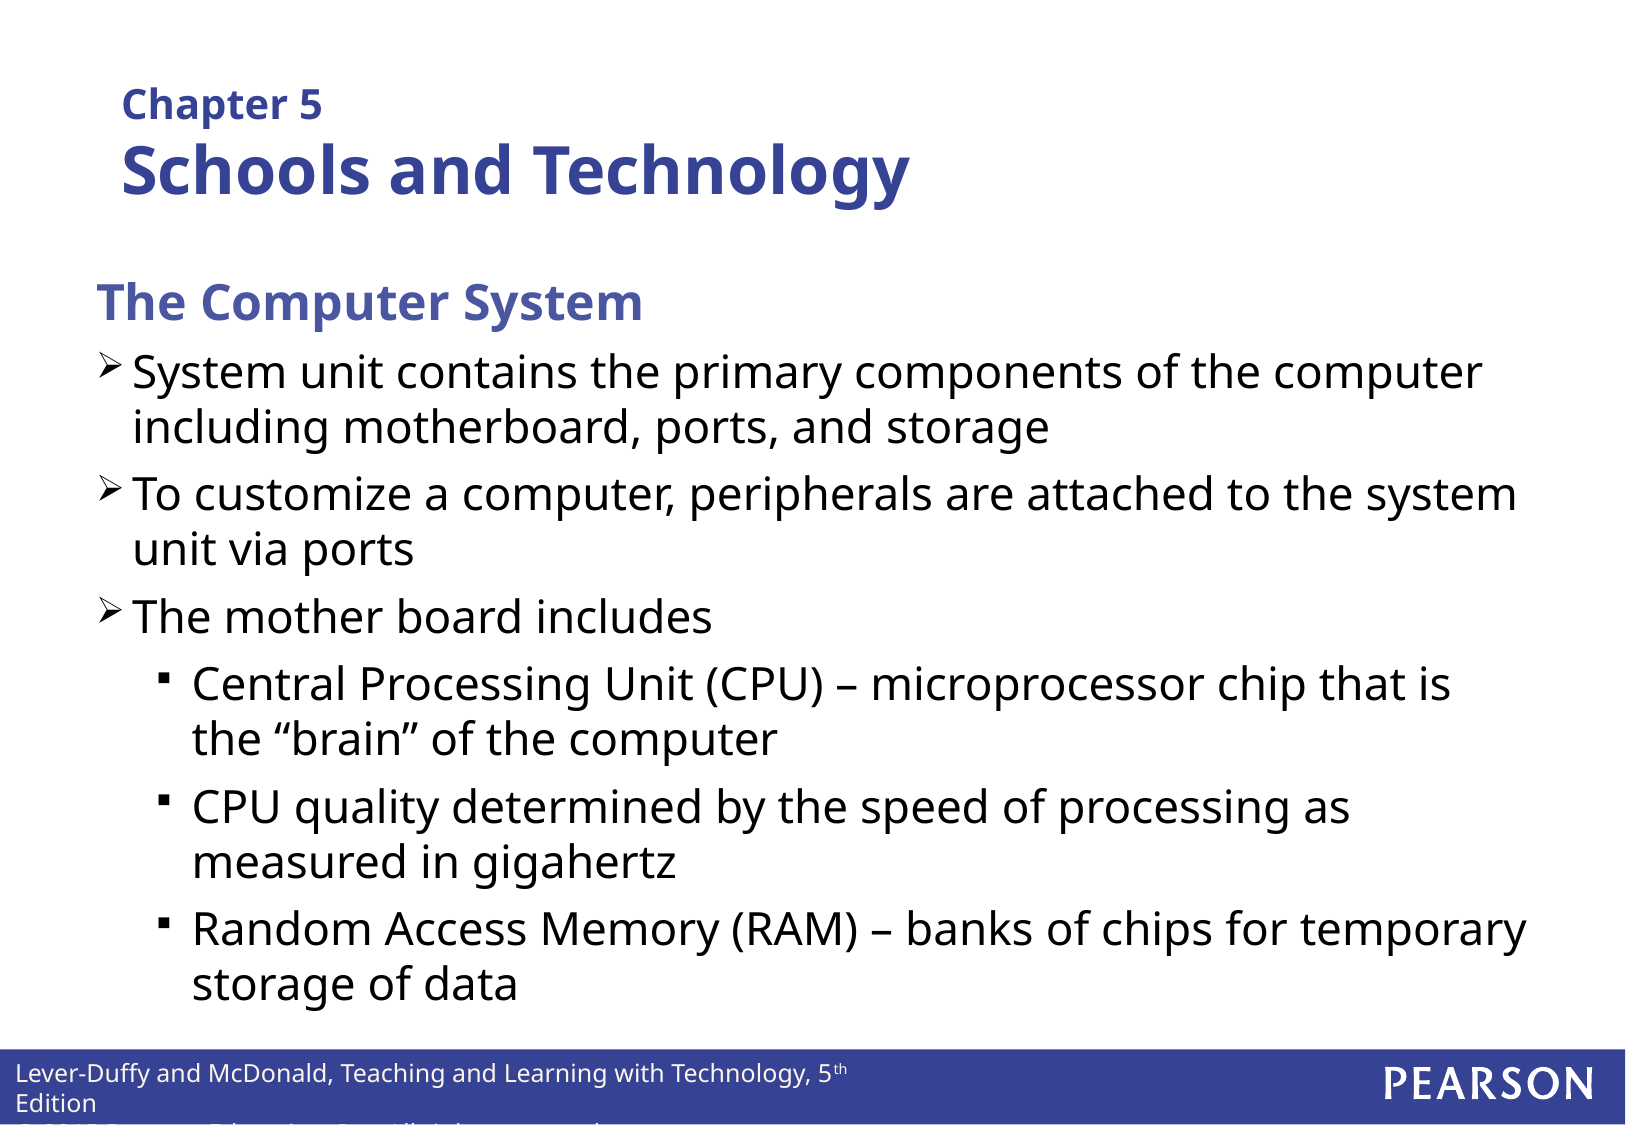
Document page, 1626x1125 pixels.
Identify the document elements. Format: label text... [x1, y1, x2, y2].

list The Computer System System unit contains the primary components of the computer including motherboard, ports, and storage To customize a computer, peripherals are attached to the system unit via ports The mother board includes Central Processing Unit (CPU) – microprocessor chip that is the “brain” of the computer CPU quality determined by the speed of processing as measured in gigahertz Random Access Memory (RAM) – banks of chips for temporary storage of data [81, 262, 1544, 1005]
text_box Chapter 5 Schools and Technology [106, 70, 1569, 258]
